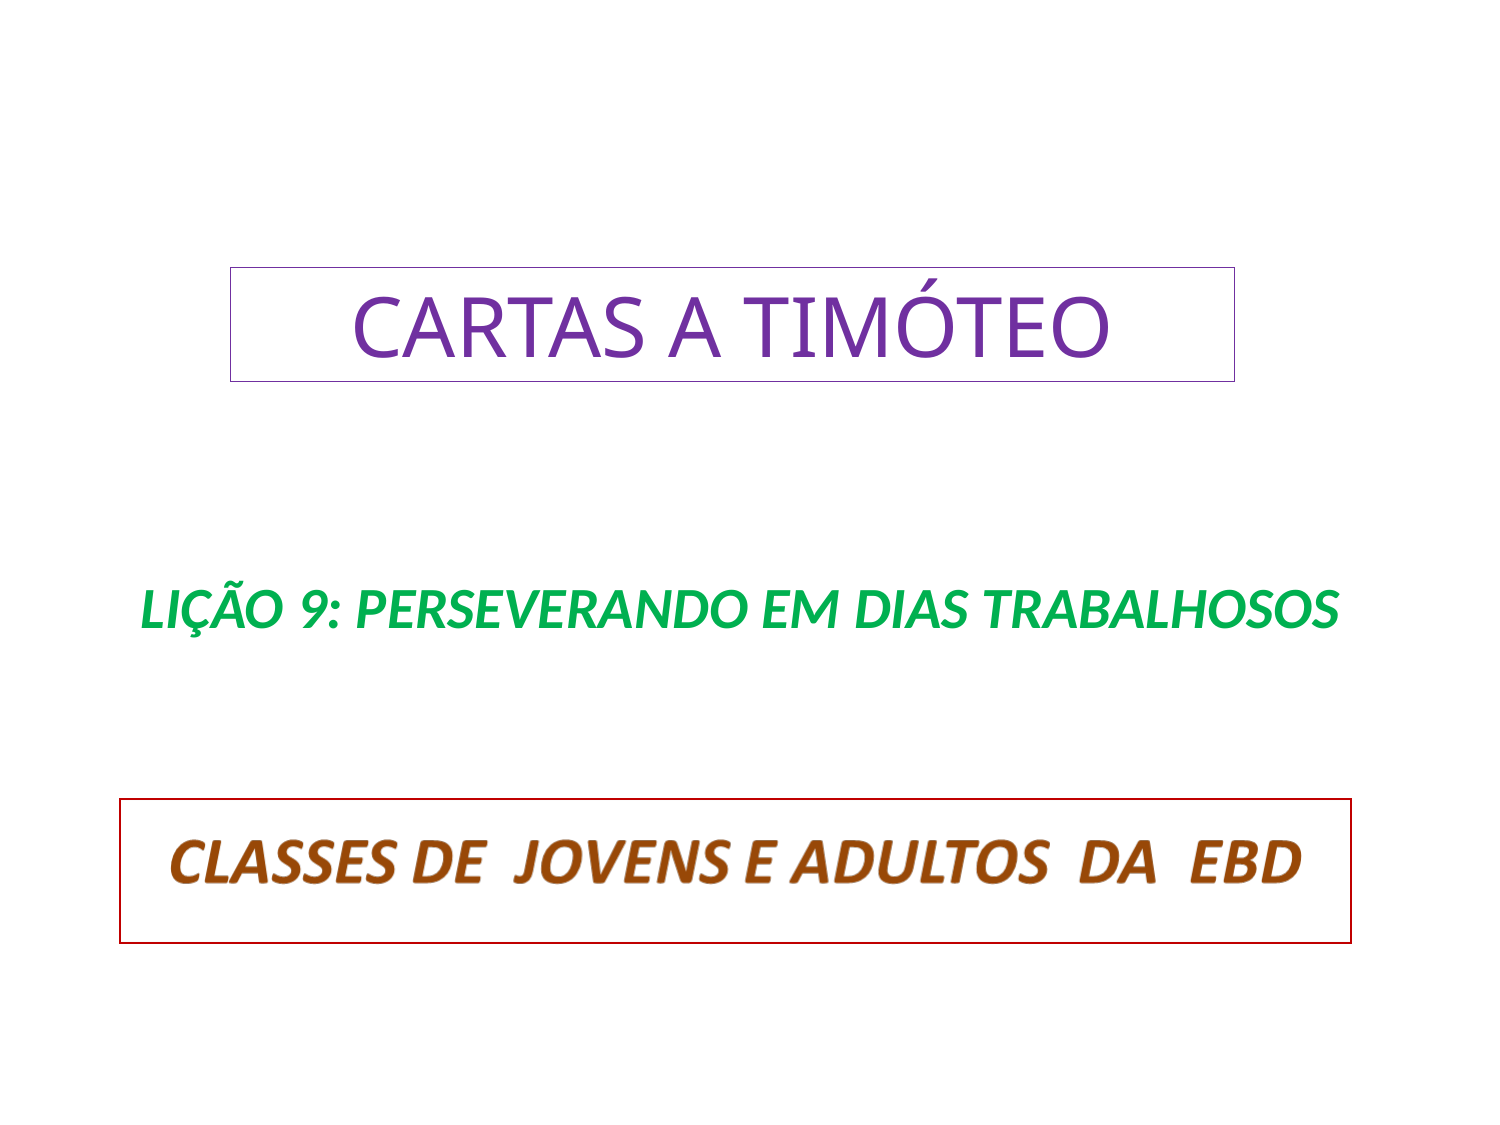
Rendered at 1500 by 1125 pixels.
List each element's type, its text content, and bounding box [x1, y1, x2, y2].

subtitle LIÇÃO 9: PERSEVERANDO EM DIAS TRABALHOSOS [116, 562, 1365, 716]
picture [119, 798, 1352, 944]
text_box CARTAS A TIMÓTEO [230, 267, 1235, 382]
